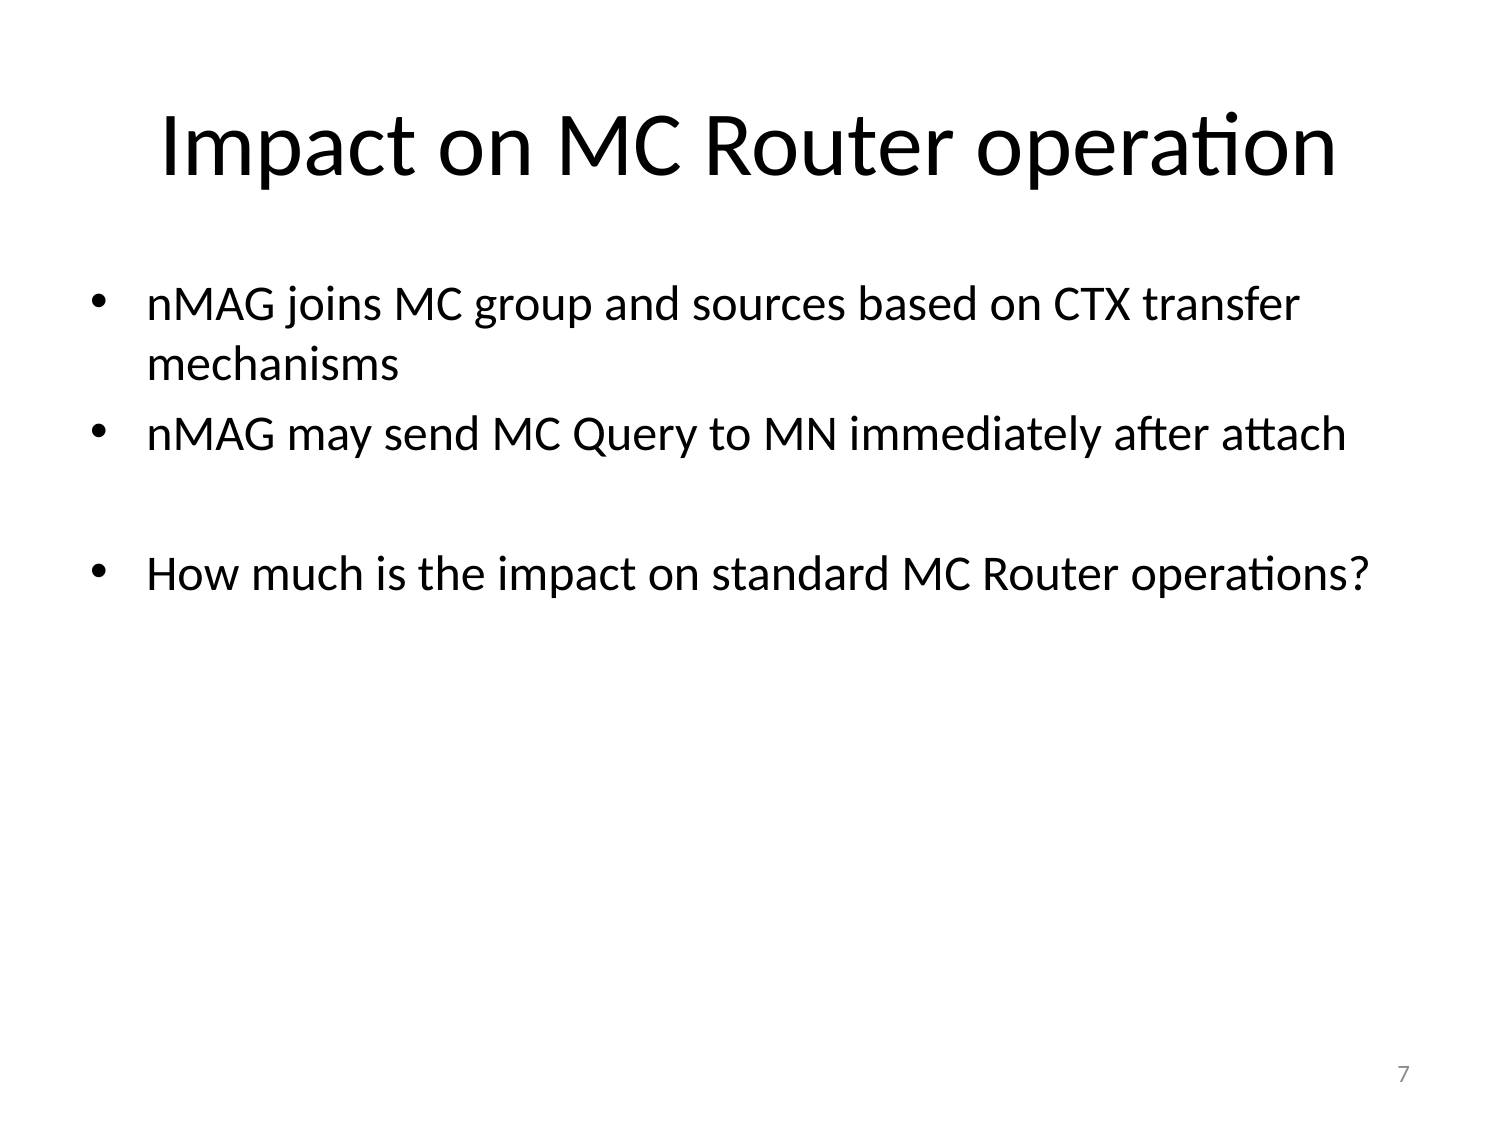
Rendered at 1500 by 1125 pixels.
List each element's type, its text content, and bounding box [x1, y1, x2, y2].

list nMAG joins MC group and sources based on CTX transfer mechanisms nMAG may send MC Query to MN immediately after attach How much is the impact on standard MC Router operations? [75, 262, 1425, 1005]
title Impact on MC Router operation [75, 45, 1425, 233]
slide_number 7 [1074, 1042, 1425, 1103]
